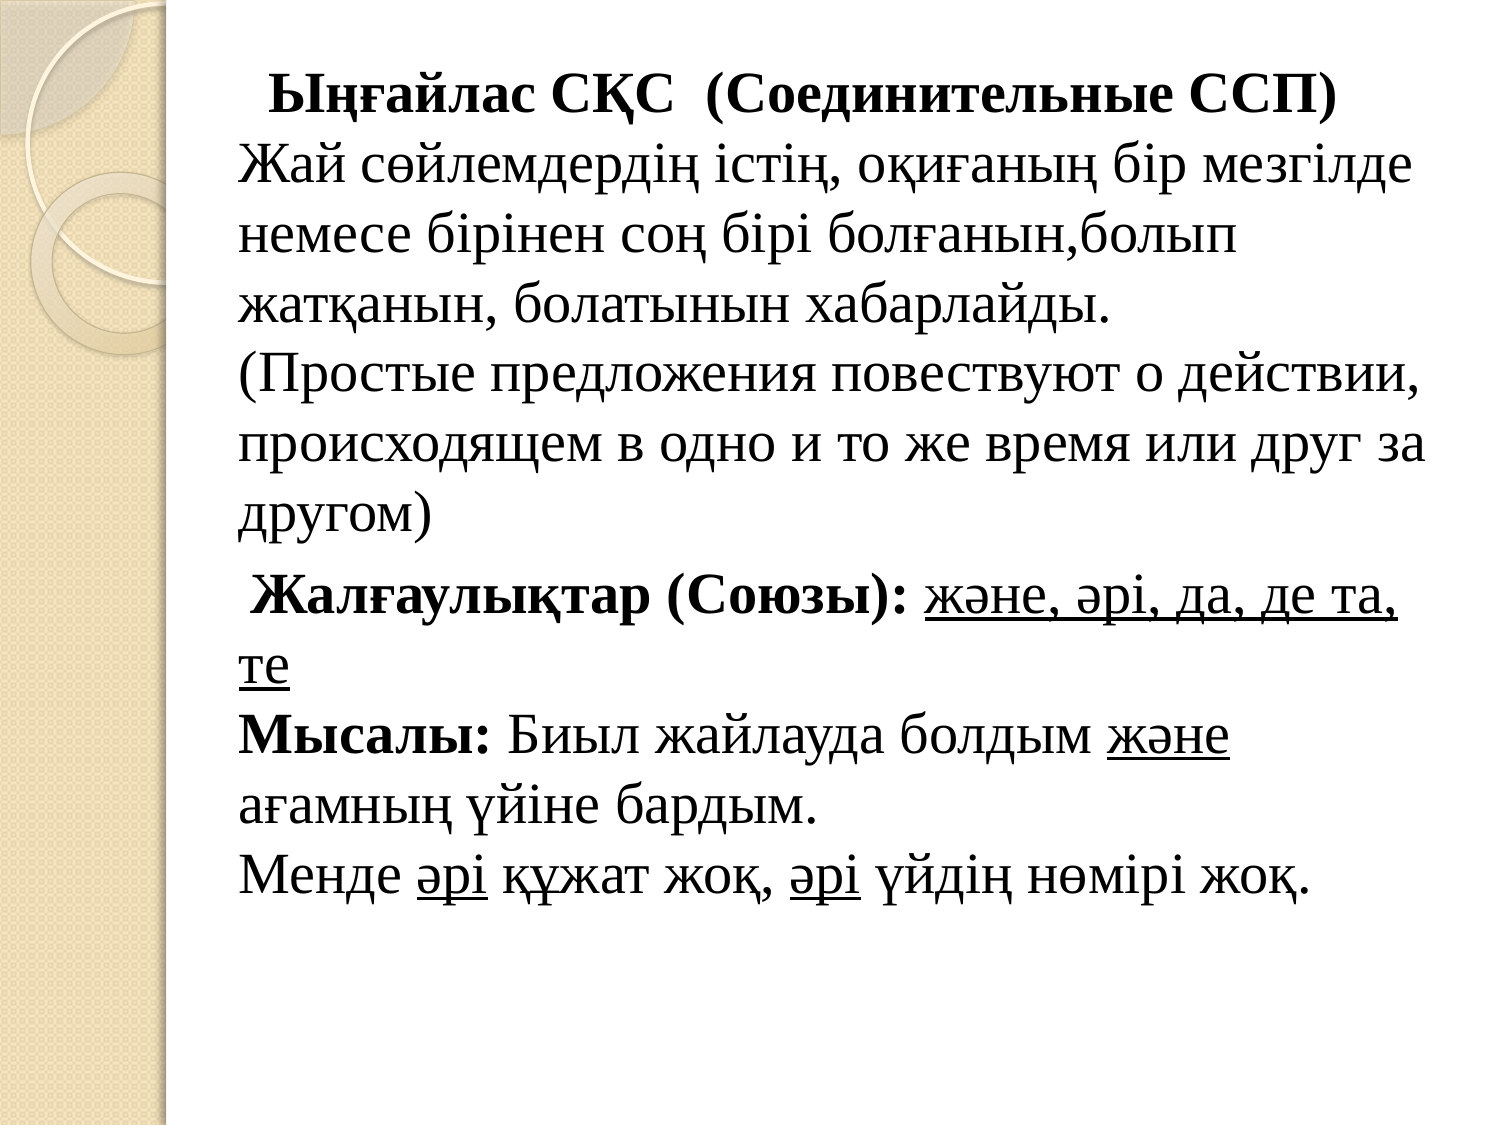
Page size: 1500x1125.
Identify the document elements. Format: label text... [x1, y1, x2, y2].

list Ыңғайлас СҚС (Соединительные ССП) Жай сөйлемдердің істің, оқиғаның бір мезгілде немесе бірінен соң бірі болғанын,болып жатқанын, болатынын хабарлайды. (Простые предложения повествуют о действии, происходящем в одно и то же время или друг за другом) Жалғаулықтар (Союзы): және, әрі, да, де та, те Мысалы: Биыл жайлауда болдым және ағамның үйіне бардым. Менде әрі құжат жоқ, әрі үйдің нөмірі жоқ. [164, 46, 1466, 1025]
